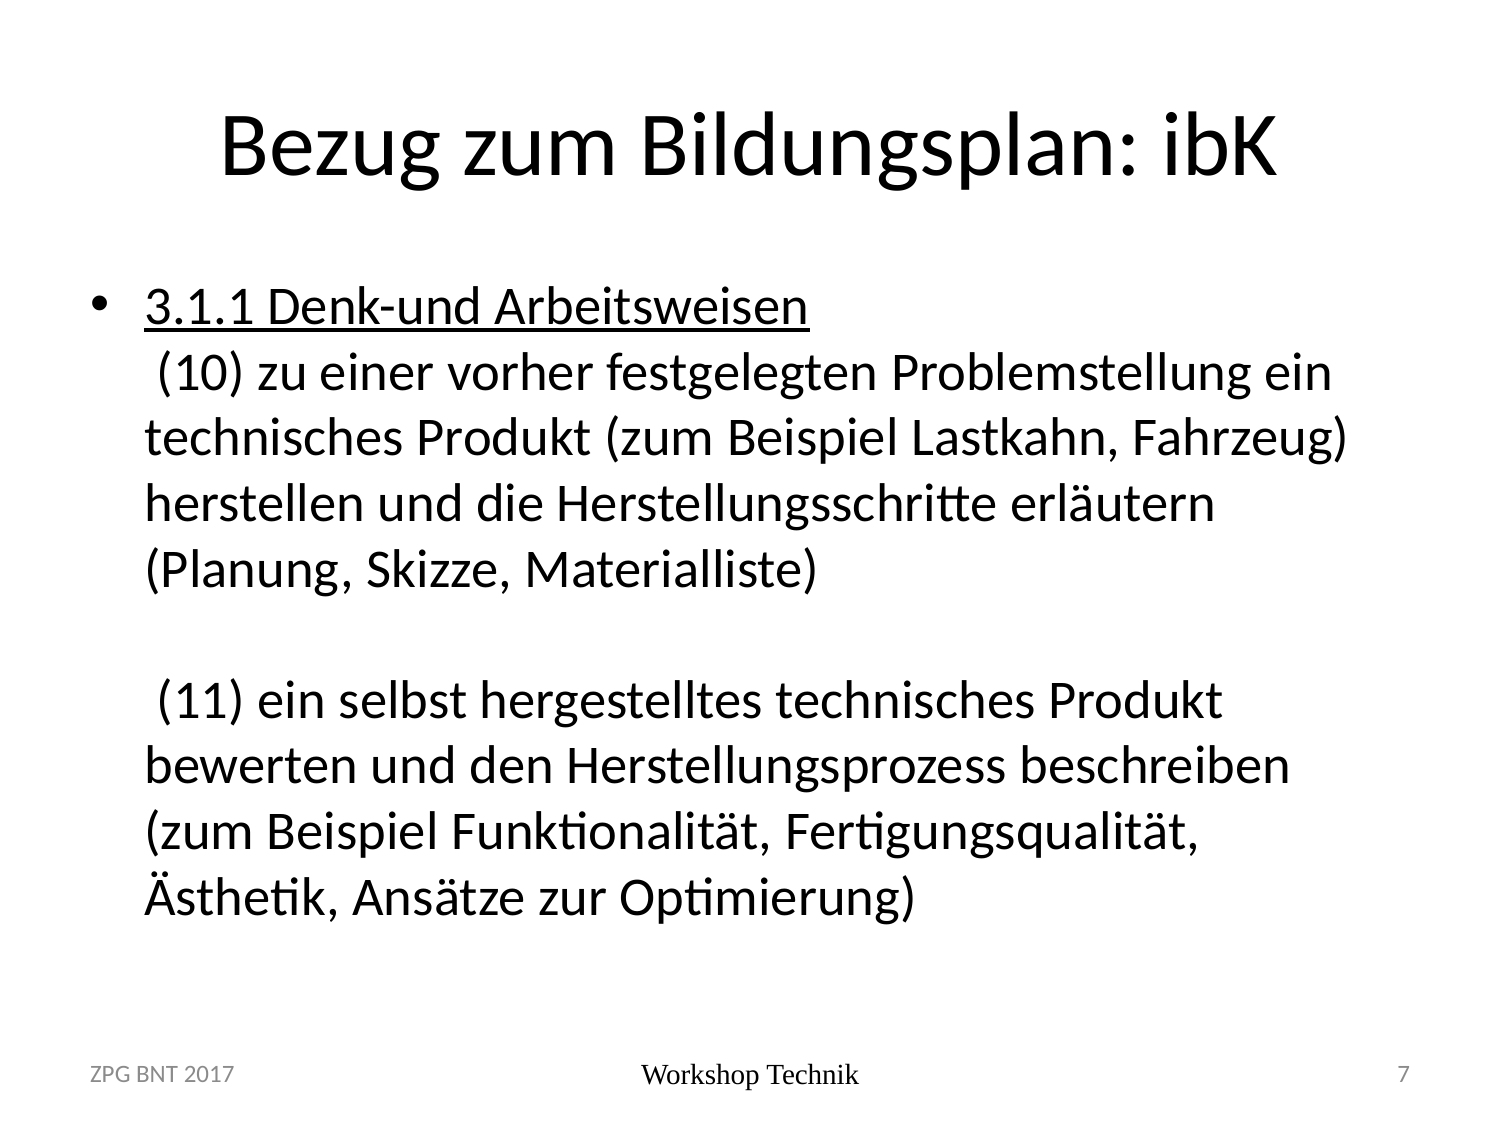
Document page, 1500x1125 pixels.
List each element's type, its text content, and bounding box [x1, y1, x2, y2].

slide_number ZPG BNT 2017 [75, 1042, 425, 1103]
list 3.1.1 Denk-und Arbeitsweisen (10) zu einer vorher festgelegten Problemstellung ein technisches Produkt (zum Beispiel Lastkahn, Fahrzeug) herstellen und die Herstellungsschritte erläutern (Planung, Skizze, Materialliste) (11) ein selbst hergestelltes technisches Produkt bewerten und den Herstellungsprozess beschreiben (zum Beispiel Funktionalität, Fertigungsqualität, Ästhetik, Ansätze zur Optimierung) [75, 262, 1425, 1005]
slide_number 7 [1074, 1042, 1425, 1103]
footer Workshop Technik [512, 1042, 988, 1103]
title Bezug zum Bildungsplan: ibK [75, 45, 1425, 233]
